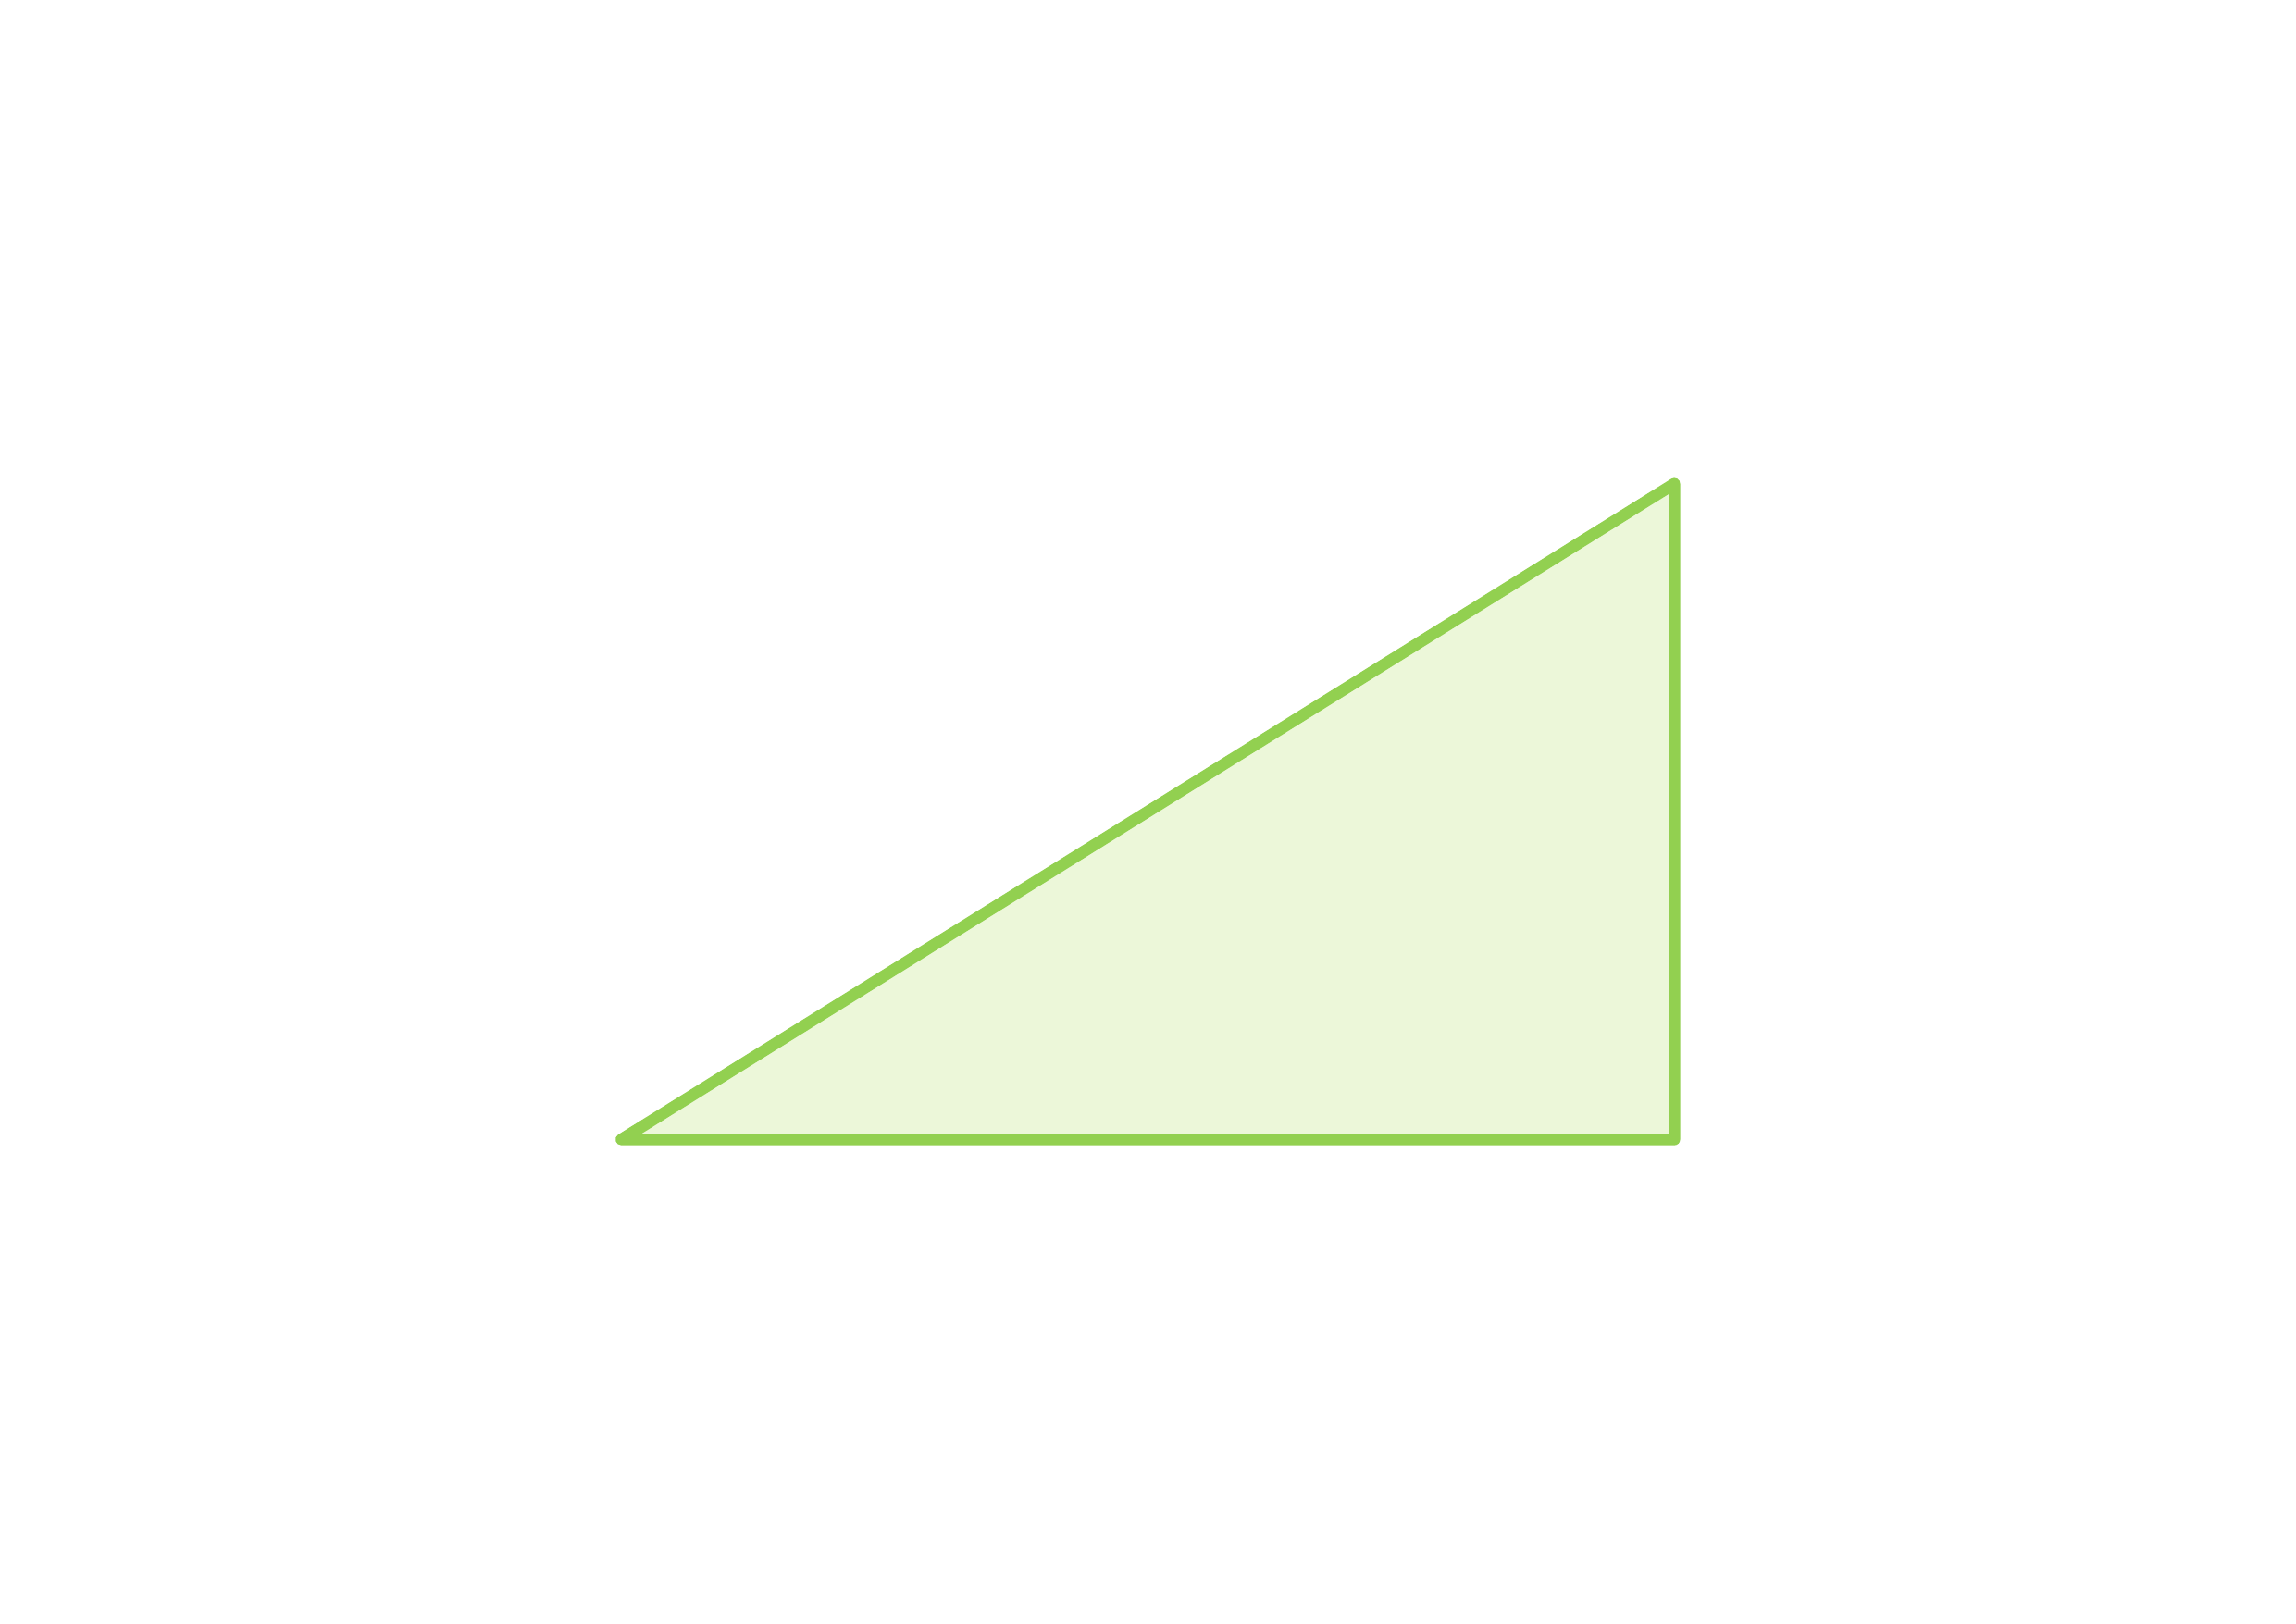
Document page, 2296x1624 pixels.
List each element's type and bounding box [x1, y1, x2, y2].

text_box [619, 481, 1677, 1142]
